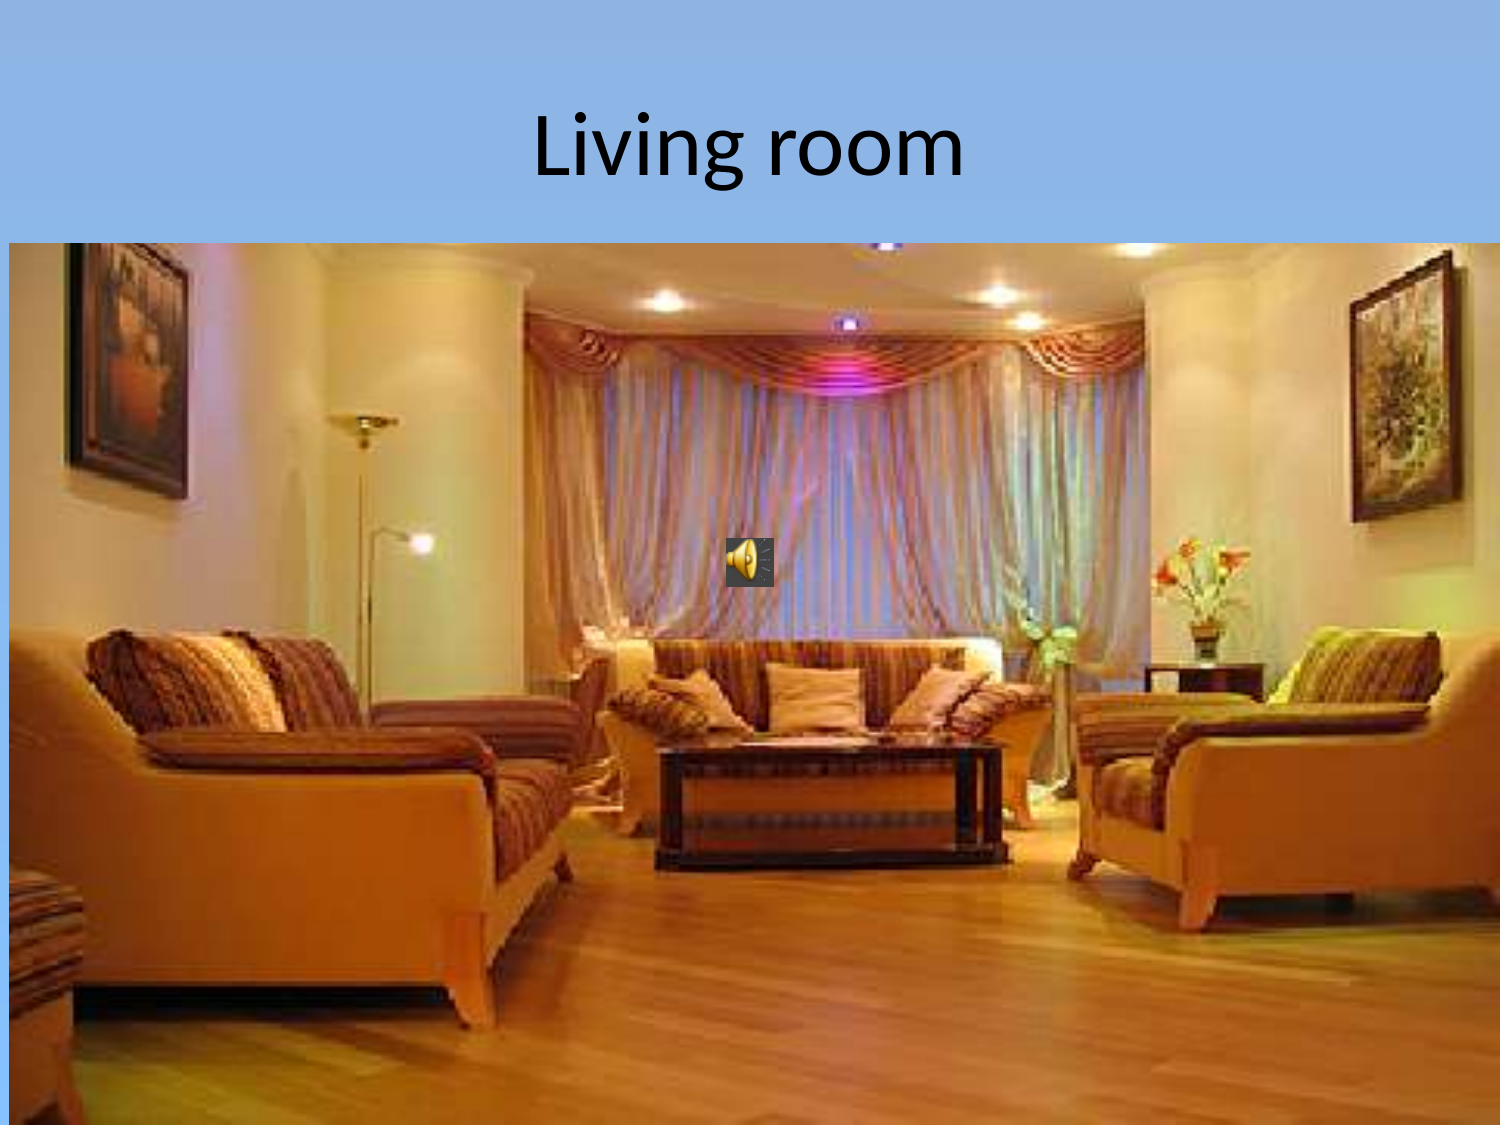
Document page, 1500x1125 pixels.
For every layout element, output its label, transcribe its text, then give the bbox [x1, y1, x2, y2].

picture [9, 243, 1500, 1125]
title Living room [75, 45, 1425, 233]
